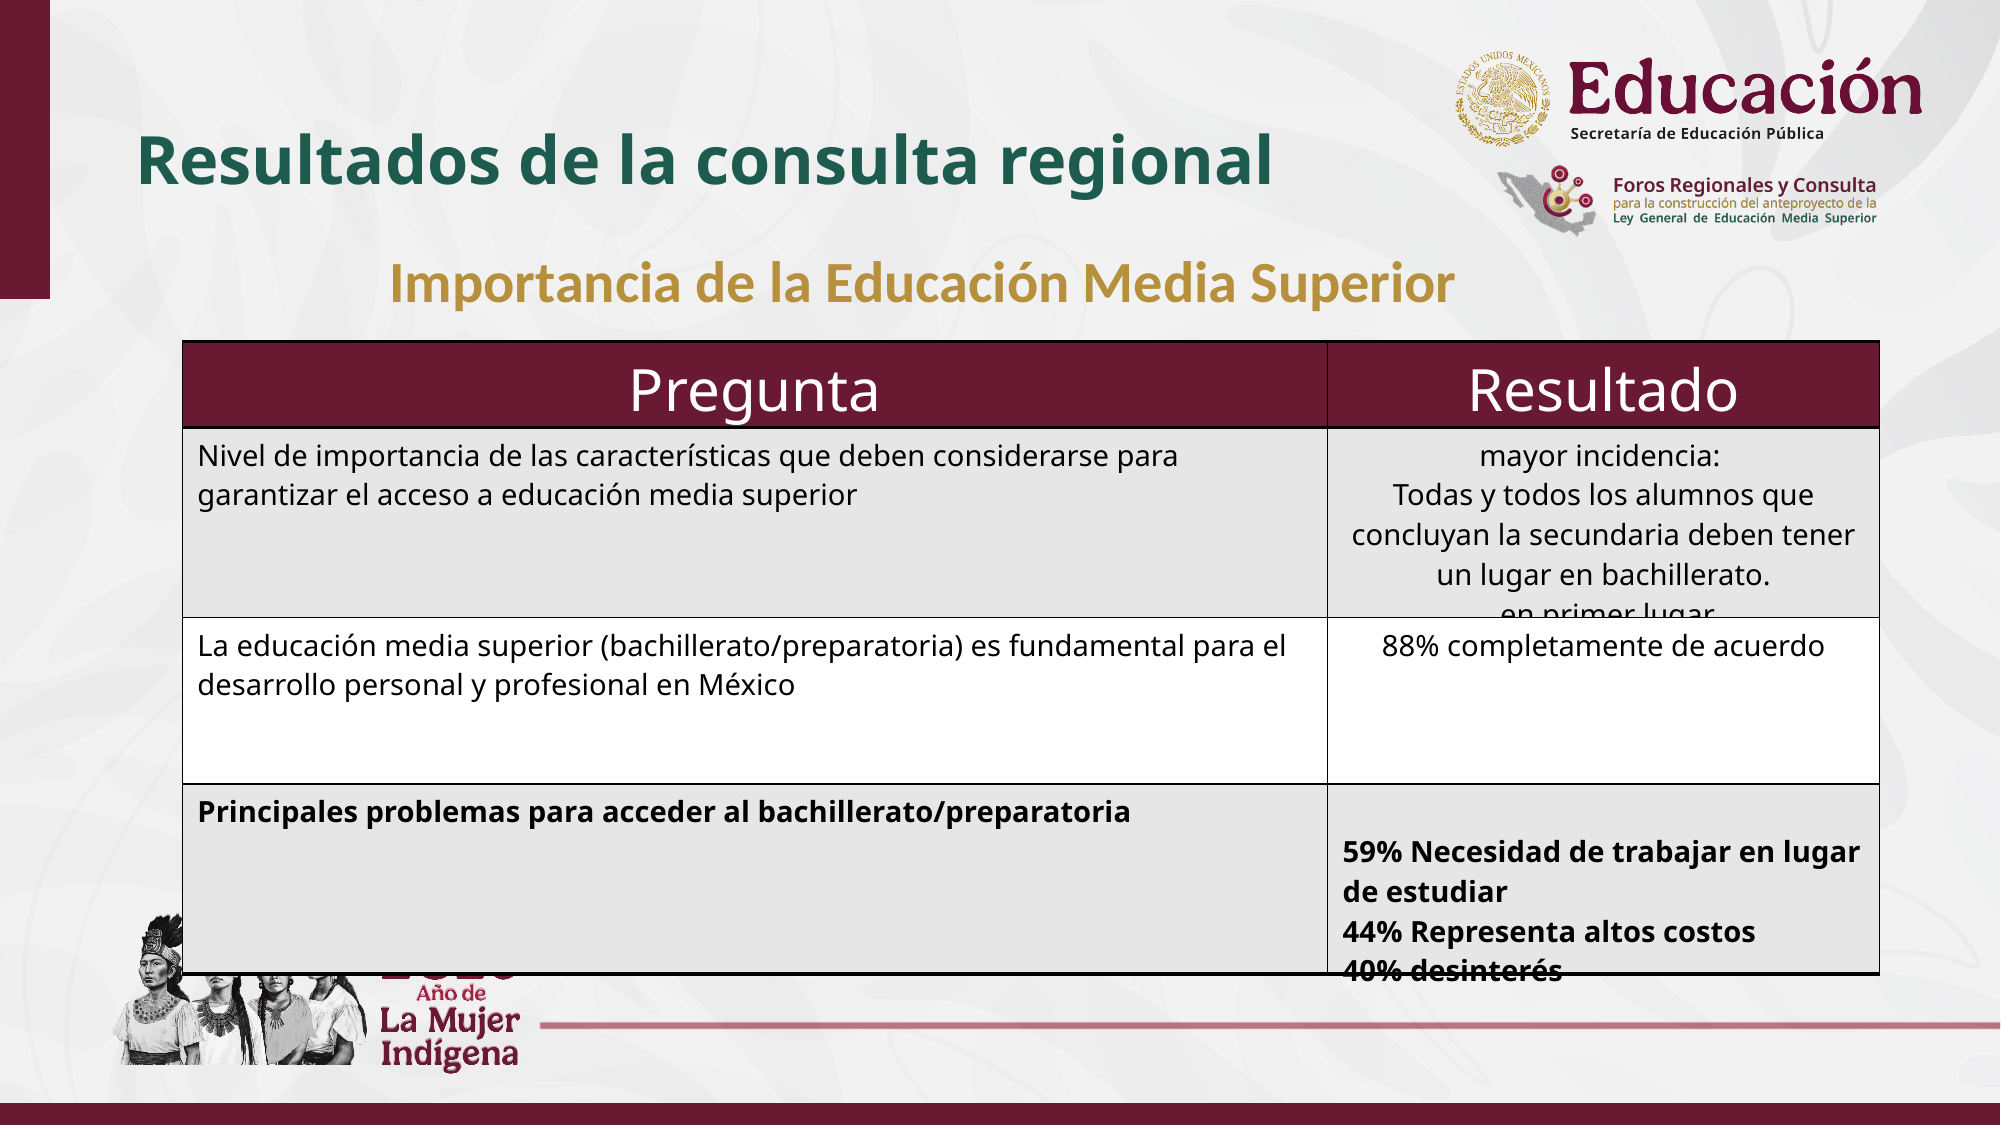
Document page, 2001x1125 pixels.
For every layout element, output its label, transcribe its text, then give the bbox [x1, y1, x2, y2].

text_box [1455, 51, 1922, 237]
text_box Importancia de la Educación Media Superior [344, 236, 1515, 322]
table_cell mayor incidencia: Todas y todos los alumnos que concluyan la secundaria deben tener un lugar en bachillerato. en primer lugar [1328, 429, 1879, 617]
picture [0, 0, 2001, 1125]
table_cell Nivel de importancia de las características que deben considerarse para garantizar el acceso a educación media superior [183, 429, 1327, 617]
text_box Resultados de la consulta regional [120, 110, 1327, 206]
table_header Resultado [1328, 343, 1879, 426]
table_header Pregunta [183, 343, 1327, 426]
table_cell 88% completamente de acuerdo [1328, 618, 1879, 783]
table_cell Principales problemas para acceder al bachillerato/preparatoria [183, 785, 1327, 972]
table_cell La educación media superior (bachillerato/preparatoria) es fundamental para el desarrollo personal y profesional en México [183, 618, 1327, 783]
table_cell 59% Necesidad de trabajar en lugar de estudiar 44% Representa altos costos 40% desinterés [1328, 785, 1879, 972]
